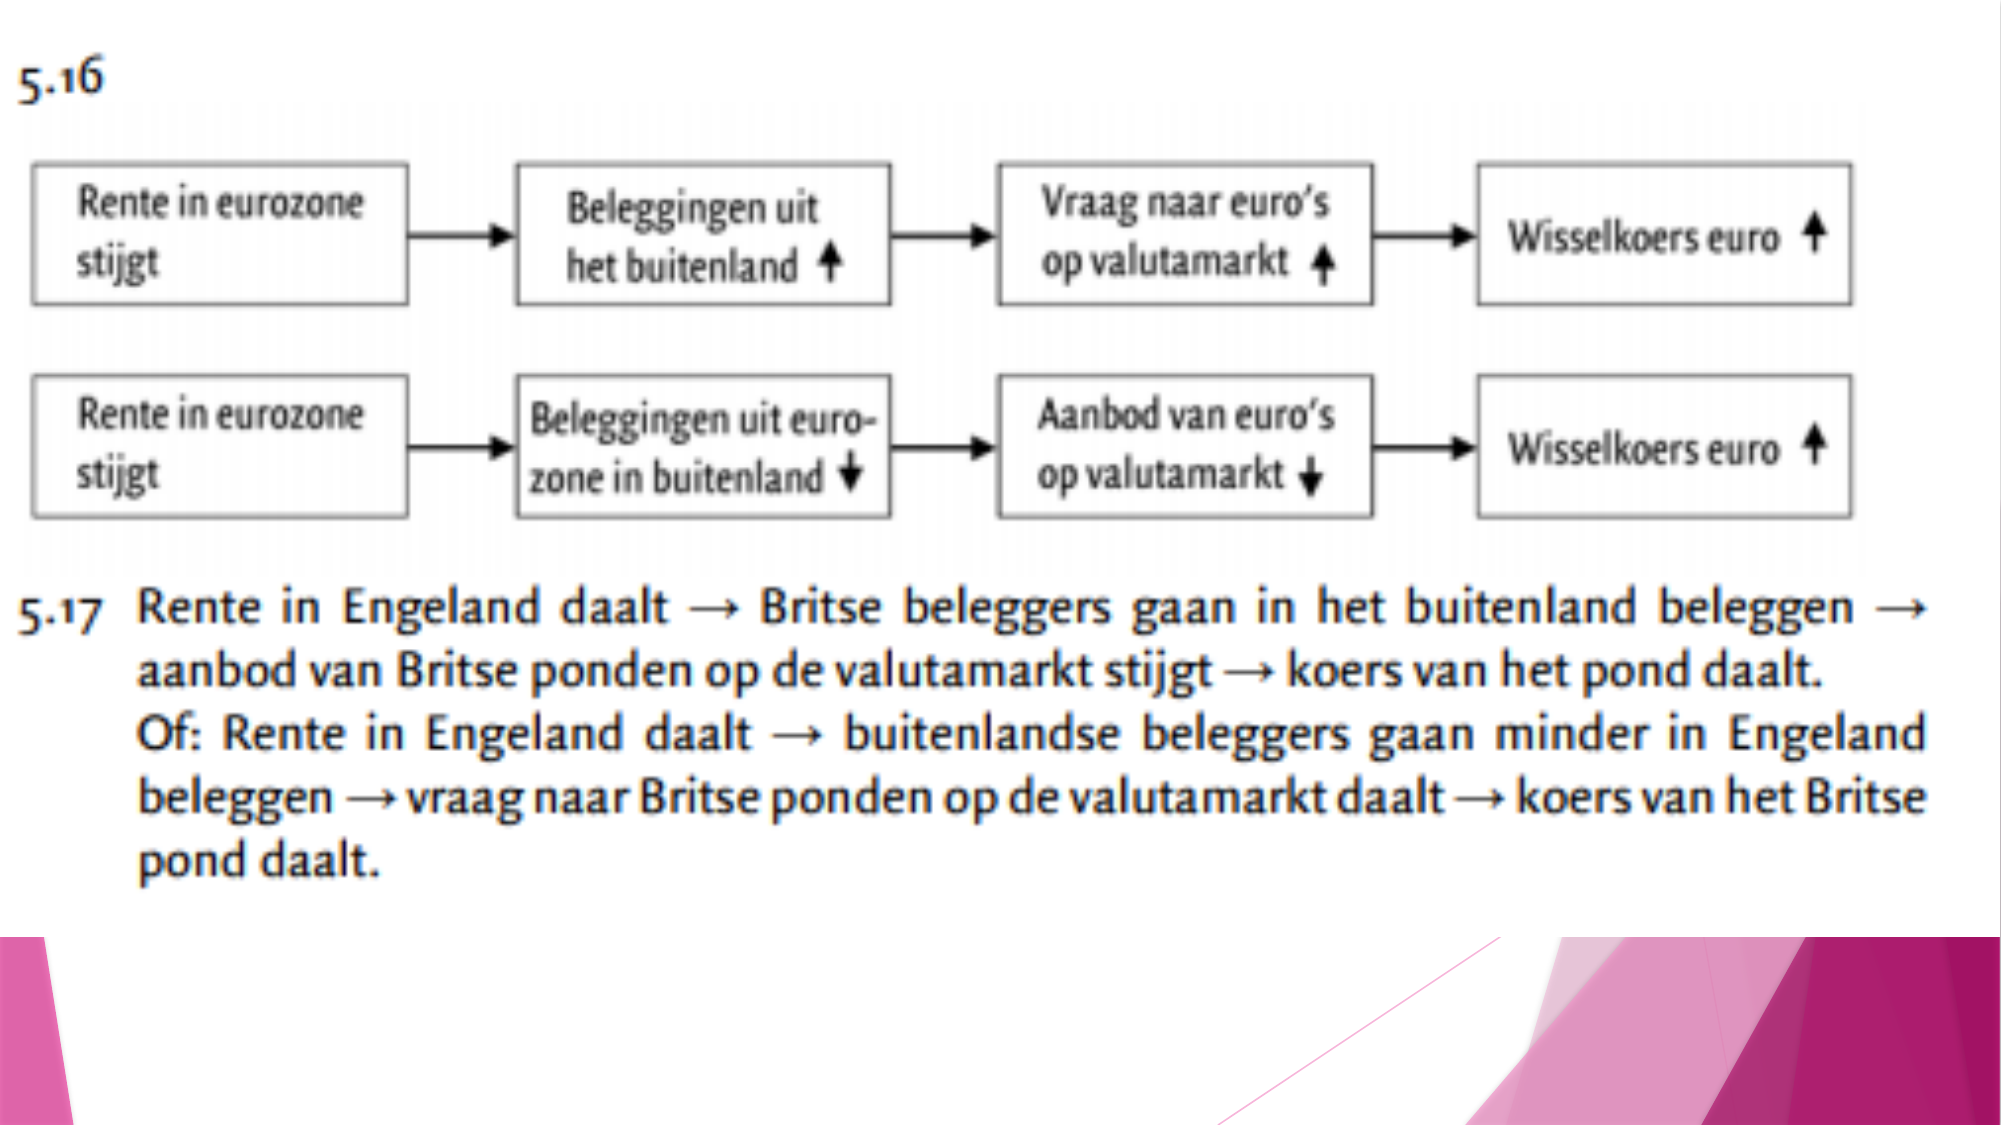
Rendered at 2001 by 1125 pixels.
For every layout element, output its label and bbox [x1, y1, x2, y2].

picture [0, 0, 2000, 938]
